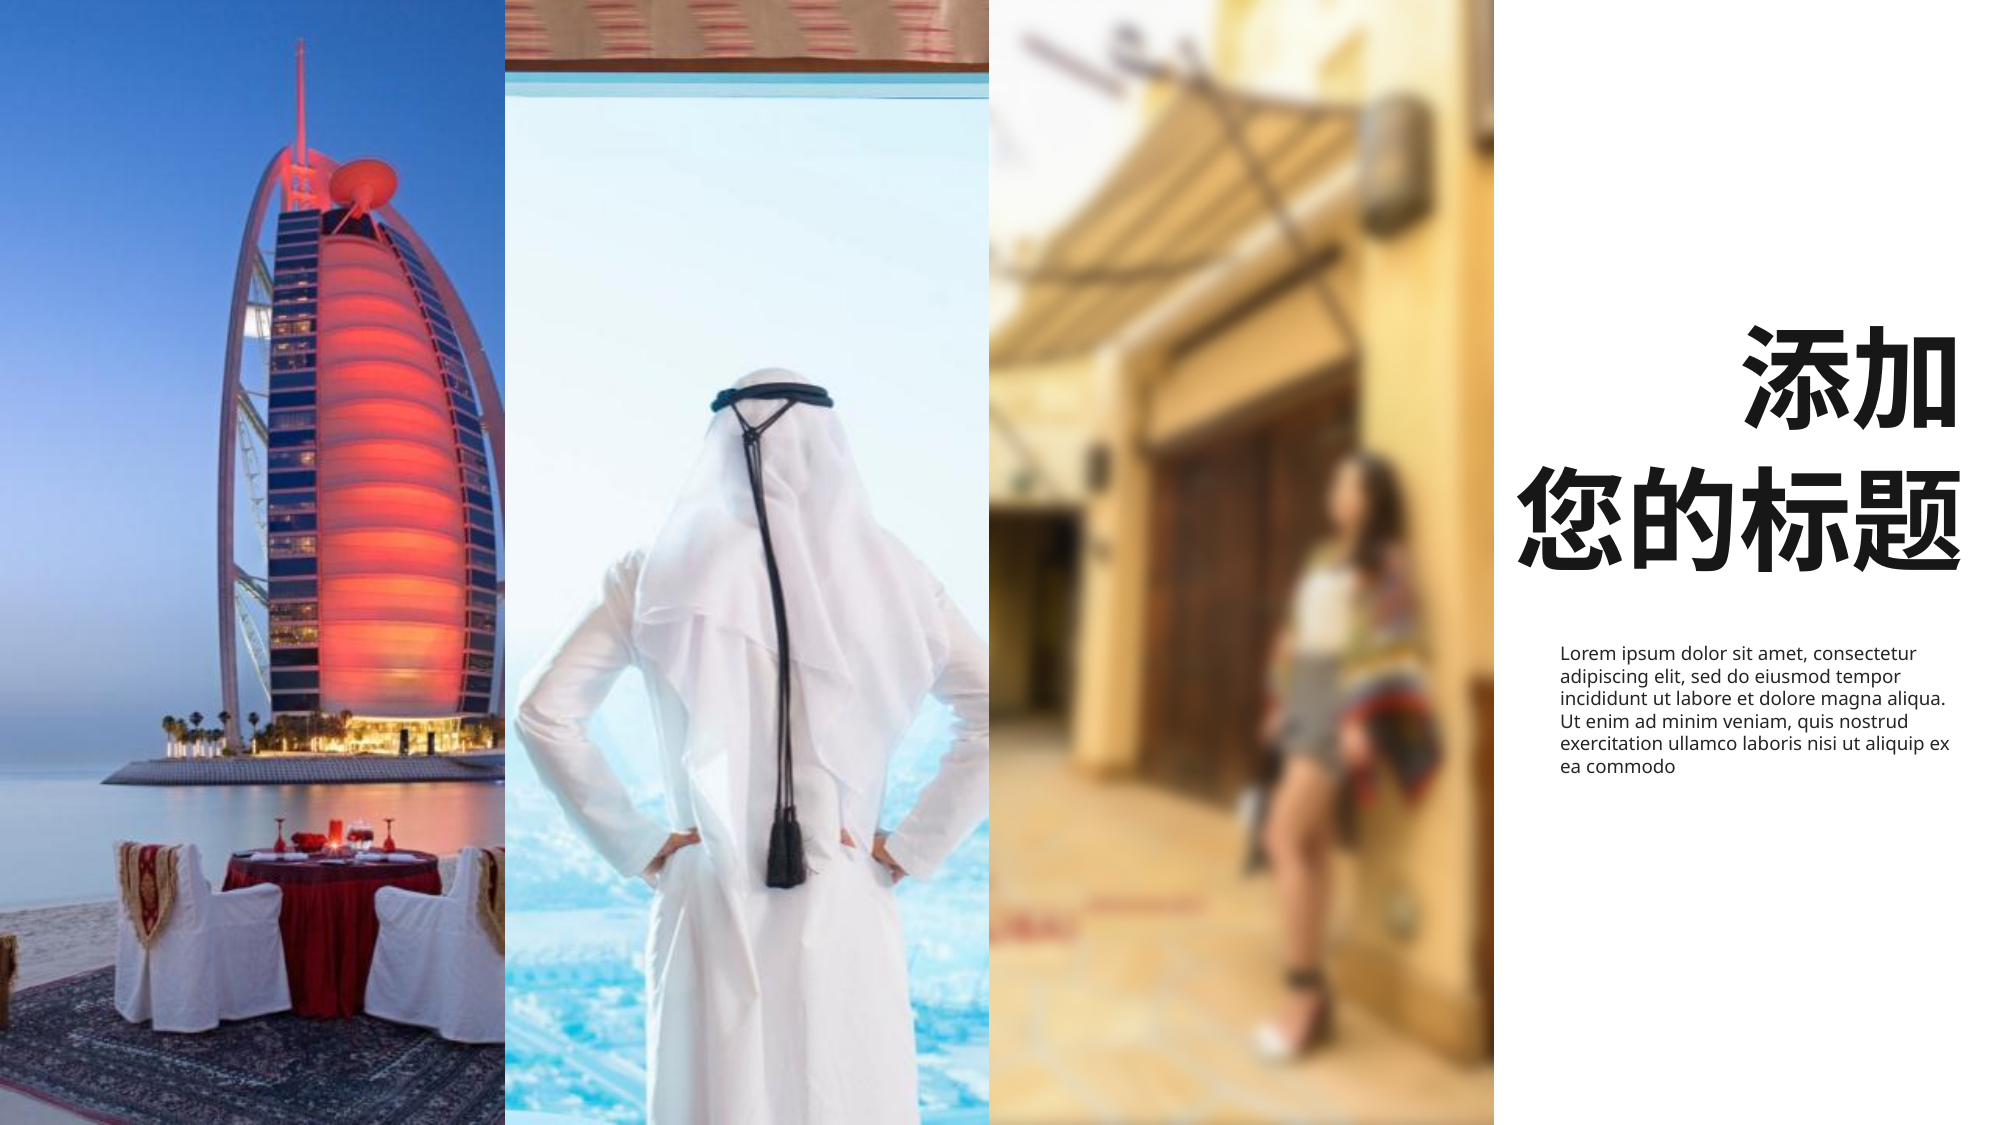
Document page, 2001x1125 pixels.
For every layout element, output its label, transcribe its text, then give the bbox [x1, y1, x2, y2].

picture [0, 0, 1494, 1125]
text_box Lorem ipsum dolor sit amet, consectetur adipiscing elit, sed do eiusmod tempor incididunt ut labore et dolore magna aliqua. Ut enim ad minim veniam, quis nostrud exercitation ullamco laboris nisi ut aliquip ex ea commodo [1545, 634, 1980, 785]
text_box 添加 您的标题 [1494, 315, 1979, 563]
